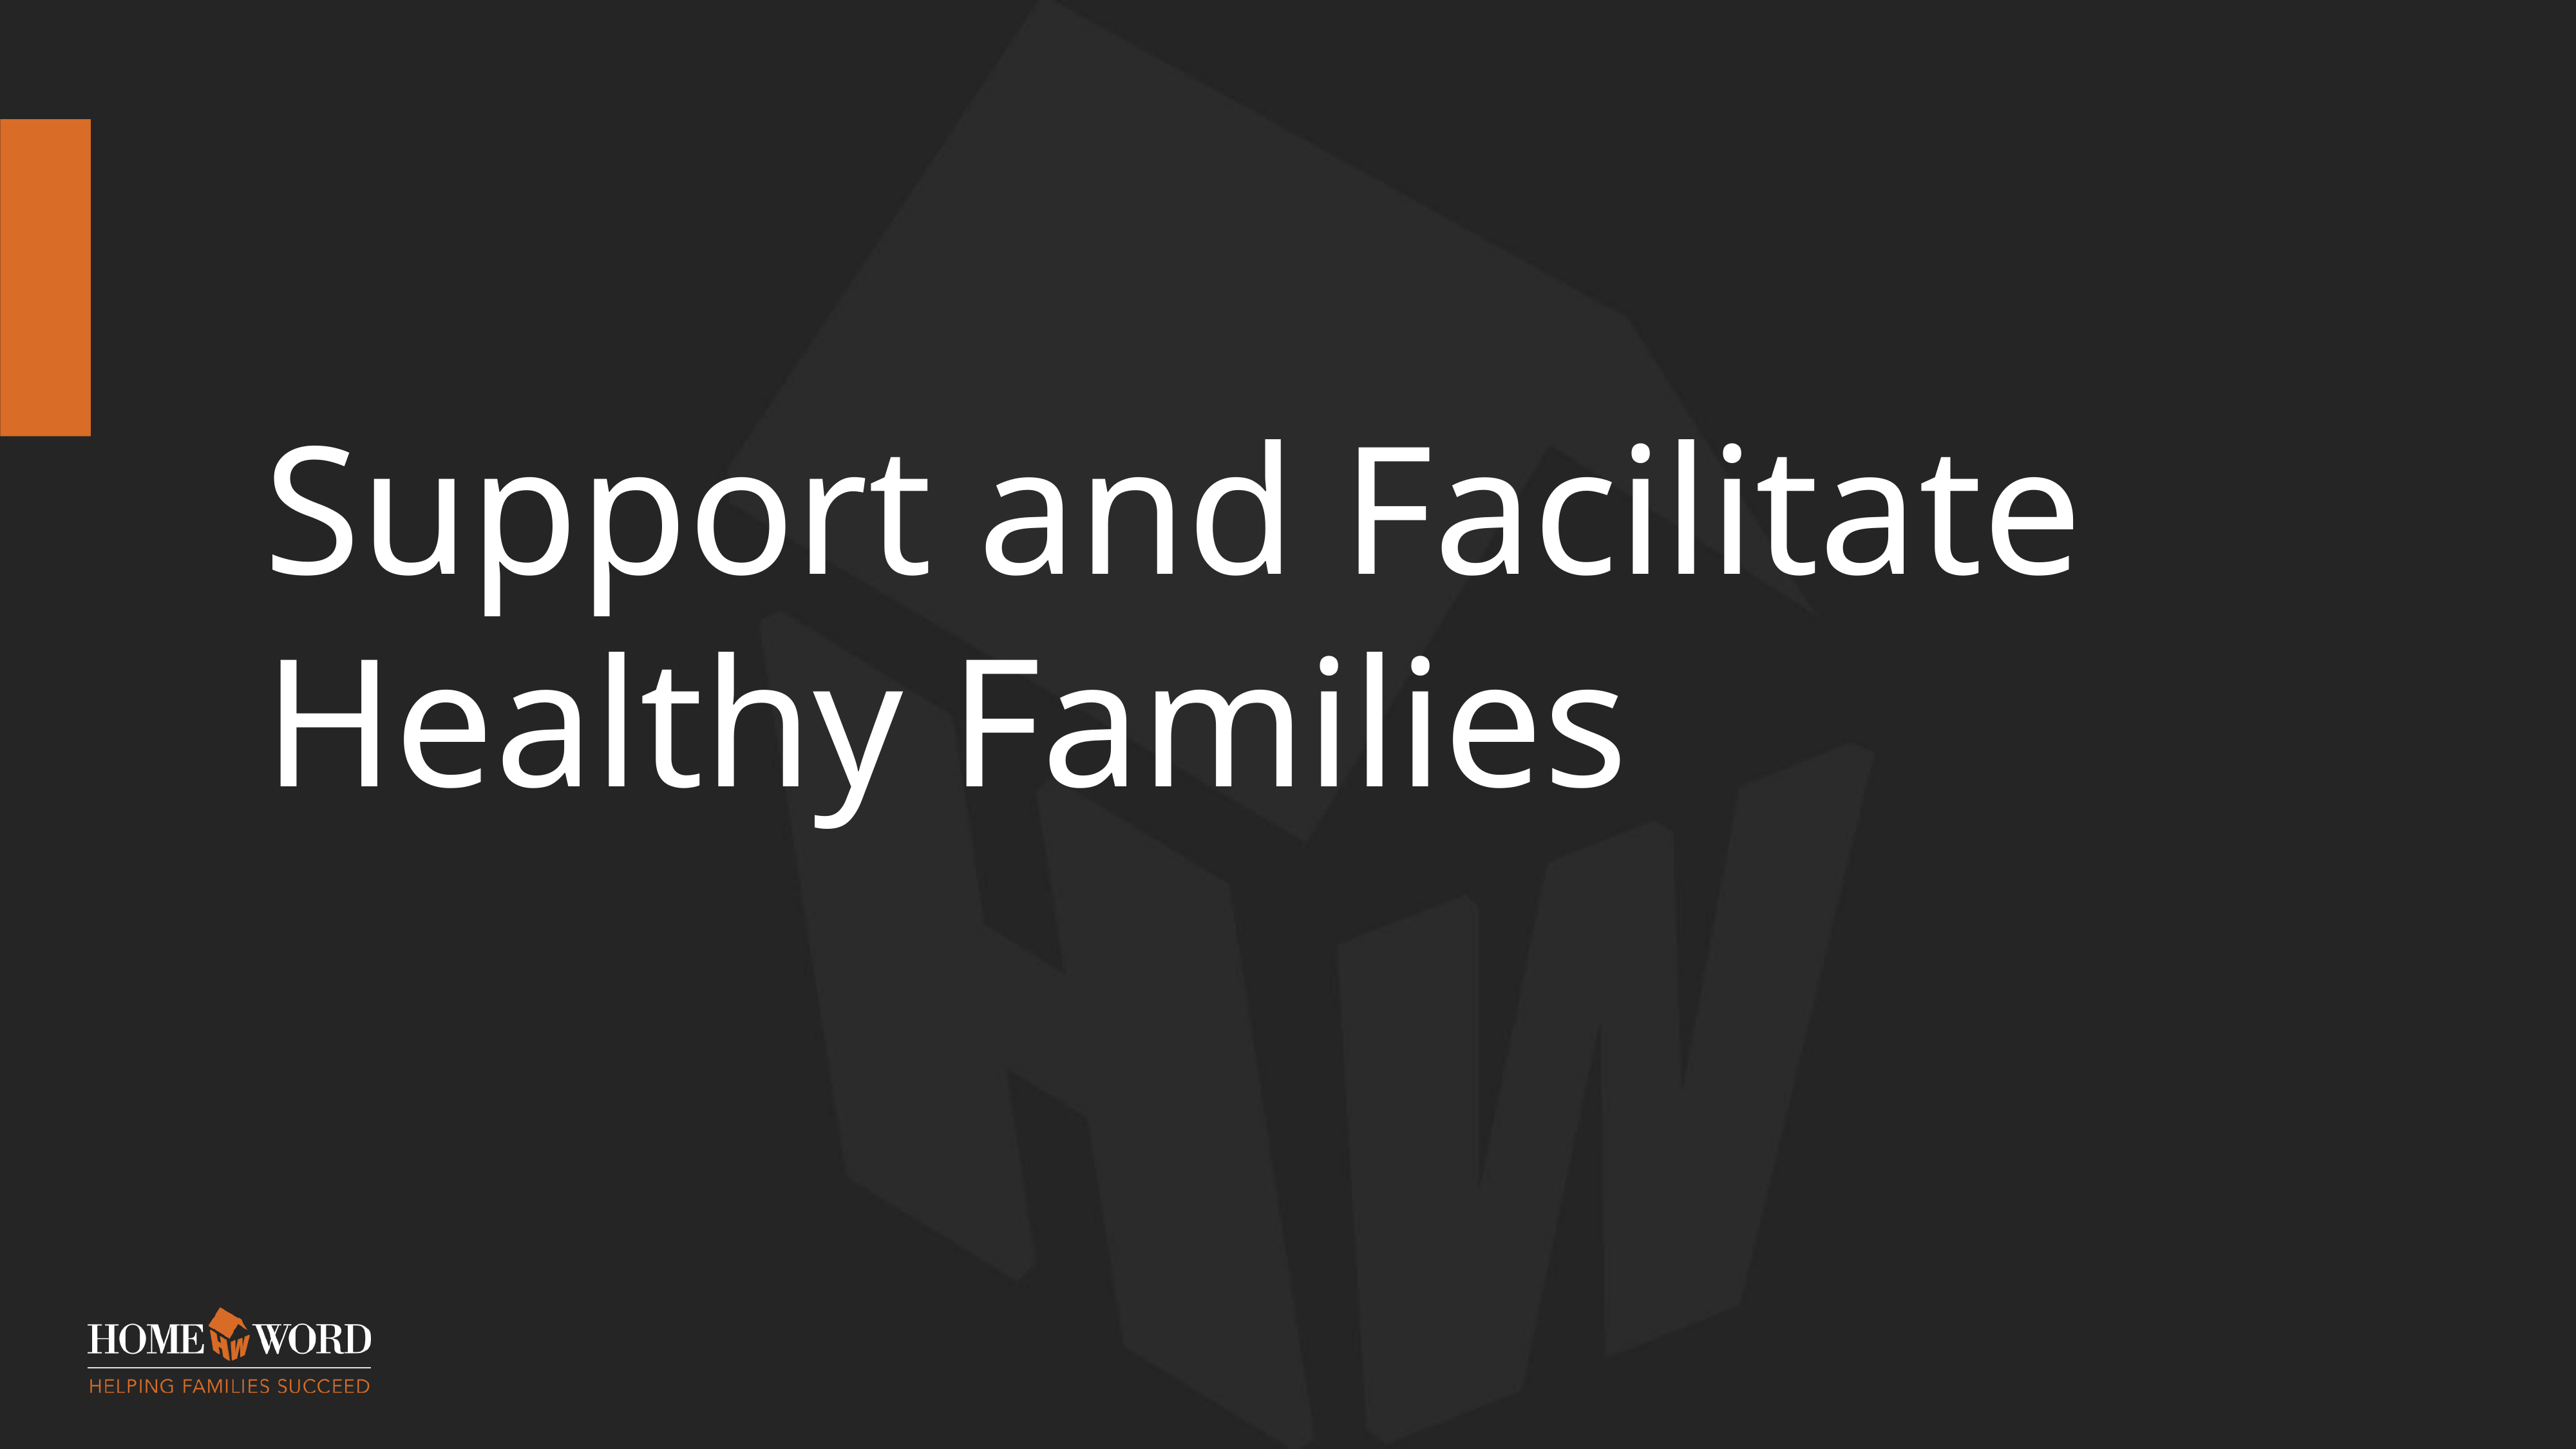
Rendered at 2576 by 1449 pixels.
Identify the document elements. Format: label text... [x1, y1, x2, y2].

title Support and Facilitate Healthy Families [258, 391, 2264, 1108]
picture [0, 0, 2576, 1449]
